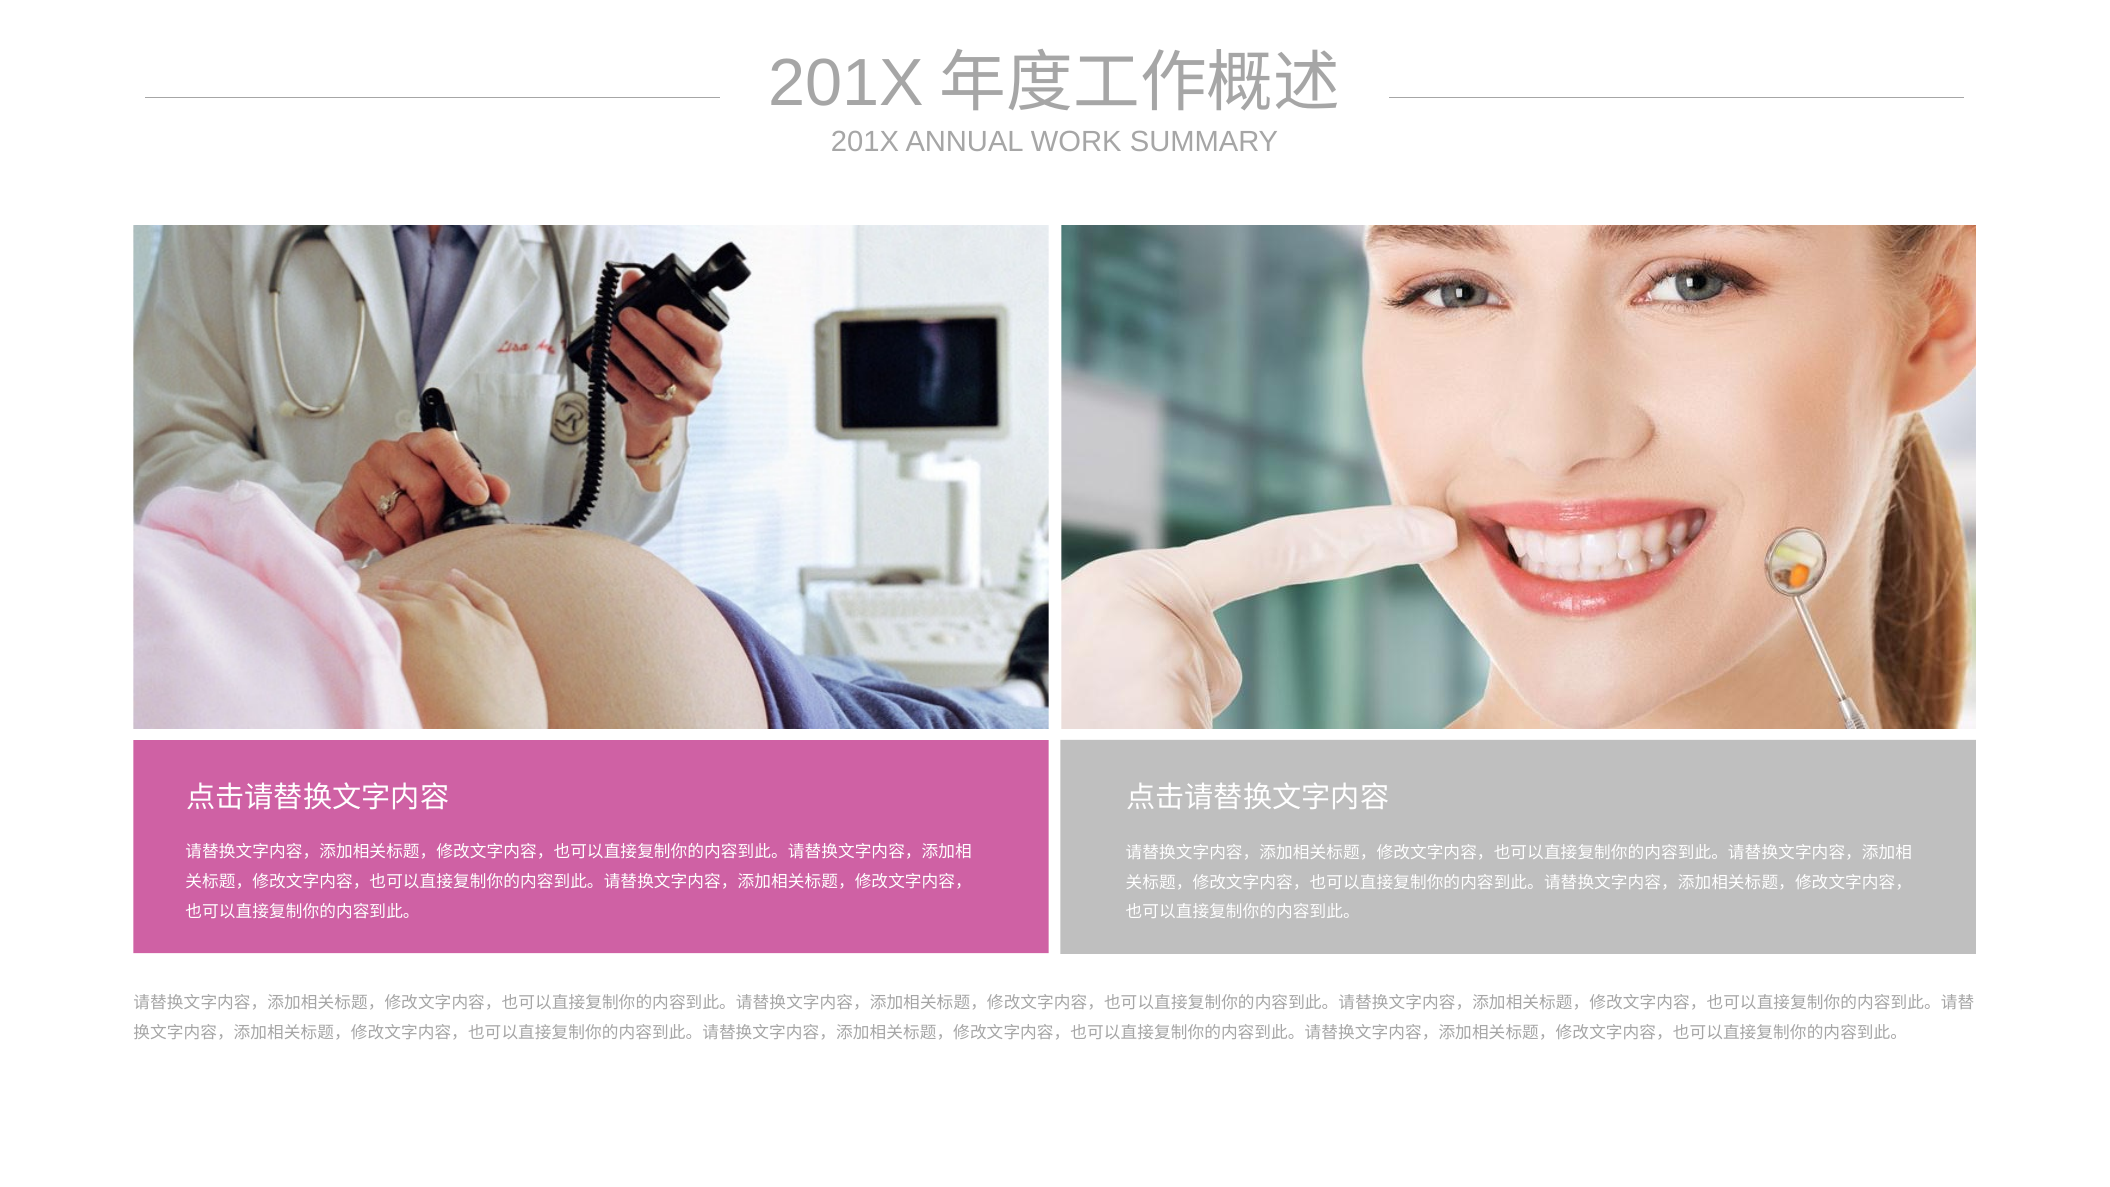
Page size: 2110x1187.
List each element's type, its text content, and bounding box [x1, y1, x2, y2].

text_box [132, 224, 1050, 730]
text_box 请替换文字内容，添加相关标题，修改文字内容，也可以直接复制你的内容到此。请替换文字内容，添加相关标题，修改文字内容，也可以直接复制你的内容到此。请替换文字内容，添加相关标题，修改文字内容，也可以直接复制你的内容到此。 [185, 830, 989, 921]
text_box 点击请替换文字内容 [1126, 778, 1390, 814]
text_box 201X ANNUAL WORK SUMMARY [824, 122, 1285, 158]
text_box 点击请替换文字内容 [186, 777, 450, 814]
text_box 201X年度工作概述 [730, 98, 1379, 119]
text_box 请替换文字内容，添加相关标题，修改文字内容，也可以直接复制你的内容到此。请替换文字内容，添加相关标题，修改文字内容，也可以直接复制你的内容到此。请替换文字内容，添加相关标题，修改文字内容，也可以直接复制你的内容到此。 [1125, 831, 1929, 922]
text_box [132, 739, 1050, 954]
text_box 201X年度工作概述 [730, 38, 1379, 96]
text_box [1060, 224, 1977, 730]
text_box 请替换文字内容，添加相关标题，修改文字内容，也可以直接复制你的内容到此。请替换文字内容，添加相关标题，修改文字内容，也可以直接复制你的内容到此。请替换文字内容，添加相关标题，修改文字内容，也可以直接复制你的内容到此。请替换文字内容，添加相关标题，修改文字内容，也可以直接复制你的内容到此。请替换文字内容，添加相关标题，修改文字内容，也可以直接复制你的内容到此。请替换文字内容，添加相关标题，修改文字内容，也可以直接复制你的内容到此。 [133, 981, 1976, 1042]
text_box [1059, 739, 1977, 955]
